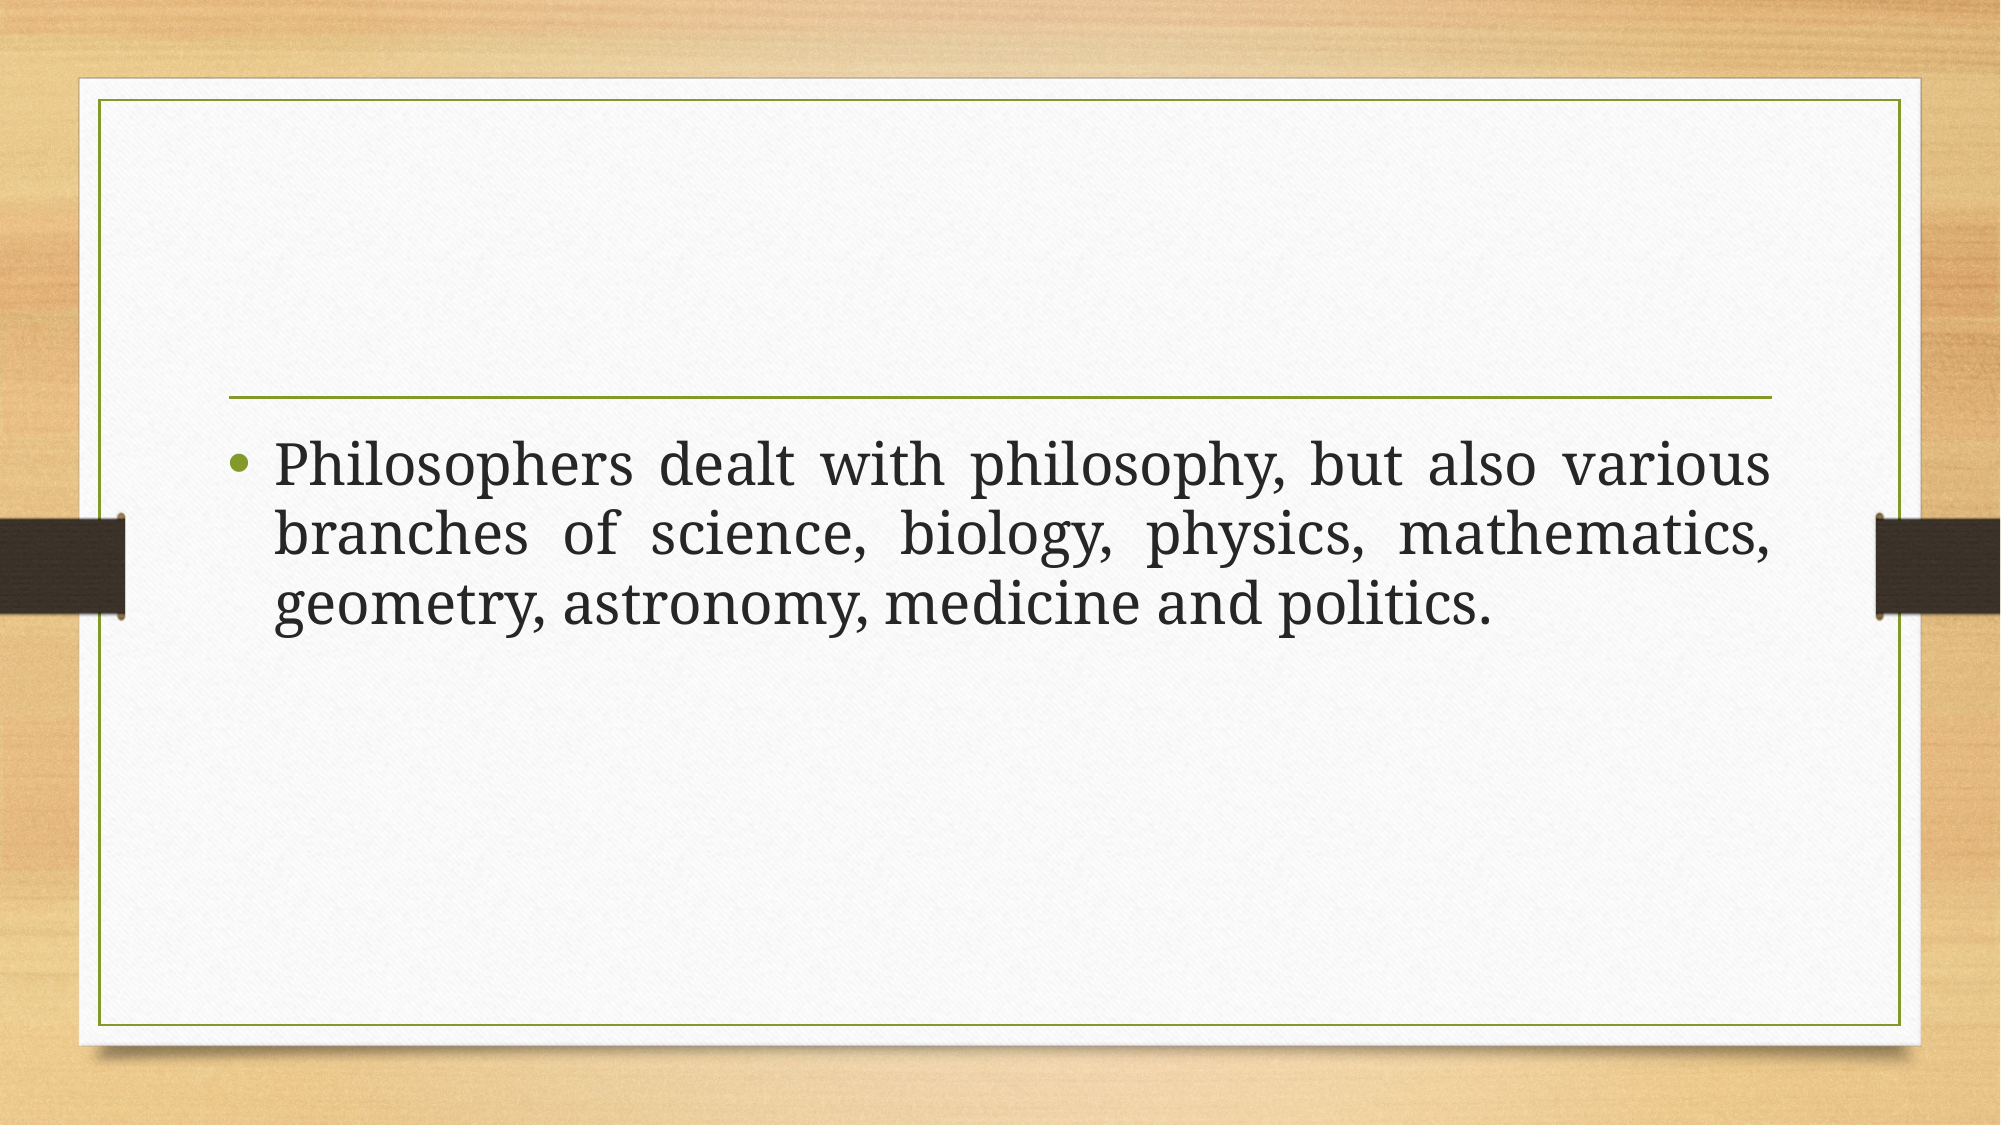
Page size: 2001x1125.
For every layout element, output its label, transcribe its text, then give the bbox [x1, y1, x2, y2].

picture [0, 0, 2001, 1125]
list Philosophers dealt with philosophy, but also various branches of science, biology, physics, mathematics, geometry, astronomy, medicine and politics. [212, 419, 1788, 964]
